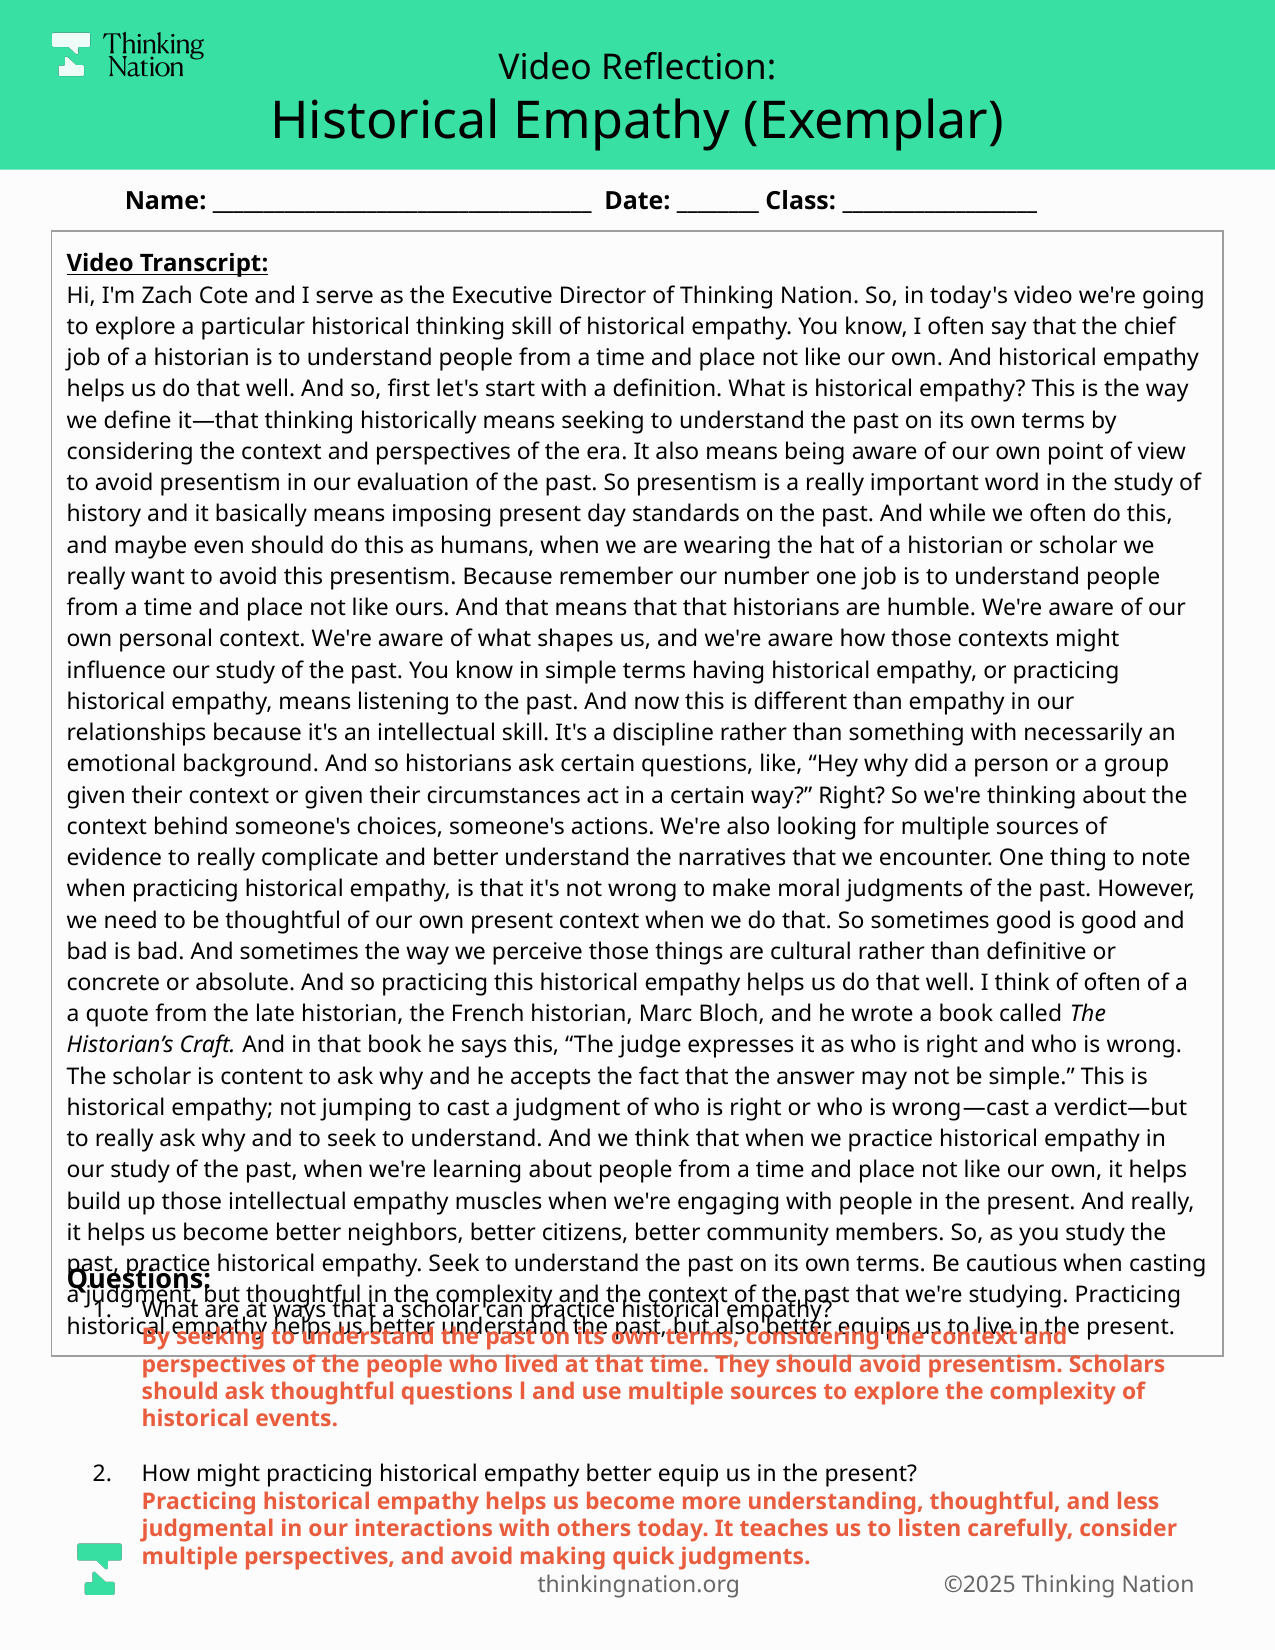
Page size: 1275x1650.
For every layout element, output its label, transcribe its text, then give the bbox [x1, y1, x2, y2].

picture [35, 17, 210, 91]
text_box Video Reflection: Historical Empathy (Exemplar) [0, 0, 1275, 170]
picture [63, 1533, 135, 1605]
text_box Name: _____________________________________ Date: ________ Class: ___________________ [109, 169, 1165, 230]
text_box Questions: What are at ways that a scholar can practice historical empathy? By seeking to understand the past on its own terms, considering the context and perspectives of the people who lived at that time. They should avoid presentism. Scholars should ask thoughtful questions l and use multiple sources to explore the complexity of historical events. How might practicing historical empathy better equip us in the present? Practicing historical empathy helps us become more understanding, thoughtful, and less judgmental in our interactions with others today. It teaches us to listen carefully, consider multiple perspectives, and avoid making quick judgments. [51, 1246, 1224, 1639]
table_header Video Transcript: Hi, I'm Zach Cote and I serve as the Executive Director of Thinking Nation. So, in today's video we're going to explore a particular historical thinking skill of historical empathy. You know, I often say that the chief job of a historian is to understand people from a time and place not like our own. And historical empathy helps us do that well. And so, first let's start with a definition. What is historical empathy? This is the way we define it—that thinking historically means seeking to understand the past on its own terms by considering the context and perspectives of the era. It also means being aware of our own point of view to avoid presentism in our evaluation of the past. So presentism is a really important word in the study of history and it basically means imposing present day standards on the past. And while we often do this, and maybe even should do this as humans, when we are wearing the hat of a historian or scholar we really want to avoid this presentism. Because remember our number one job is to understand people from a time and place not like ours. And that means that that historians are humble. We're aware of our own personal context. We're aware of what shapes us, and we're aware how those contexts might influence our study of the past. You know in simple terms having historical empathy, or practicing historical empathy, means listening to the past. And now this is different than empathy in our relationships because it's an intellectual skill. It's a discipline rather than something with necessarily an emotional background. And so historians ask certain questions, like, “Hey why did a person or a group given their context or given their circumstances act in a certain way?” Right? So we're thinking about the context behind someone's choices, someone's actions. We're also looking for multiple sources of evidence to really complicate and better understand the narratives that we encounter. One thing to note when practicing historical empathy, is that it's not wrong to make moral judgments of the past. However, we need to be thoughtful of our own present context when we do that. So sometimes good is good and bad is bad. And sometimes the way we perceive those things are cultural rather than definitive or concrete or absolute. And so practicing this historical empathy helps us do that well. I think of often of a a quote from the late historian, the French historian, Marc Bloch, and he wrote a book called The Historian’s Craft. And in that book he says this, “The judge expresses it as who is right and who is wrong. The scholar is content to ask why and he accepts the fact that the answer may not be simple.” This is historical empathy; not jumping to cast a judgment of who is right or who is wrong—cast a verdict—but to really ask why and to seek to understand. And we think that when we practice historical empathy in our study of the past, when we're learning about people from a time and place not like our own, it helps build up those intellectual empathy muscles when we're engaging with people in the present. And really, it helps us become better neighbors, better citizens, better community members. So, as you study the past, practice historical empathy. Seek to understand the past on its own terms. Be cautious when casting a judgment, but thoughtful in the complexity and the context of the past that we're studying. Practicing historical empathy helps us better understand the past, but also better equips us to live in the present. [52, 232, 1222, 1246]
